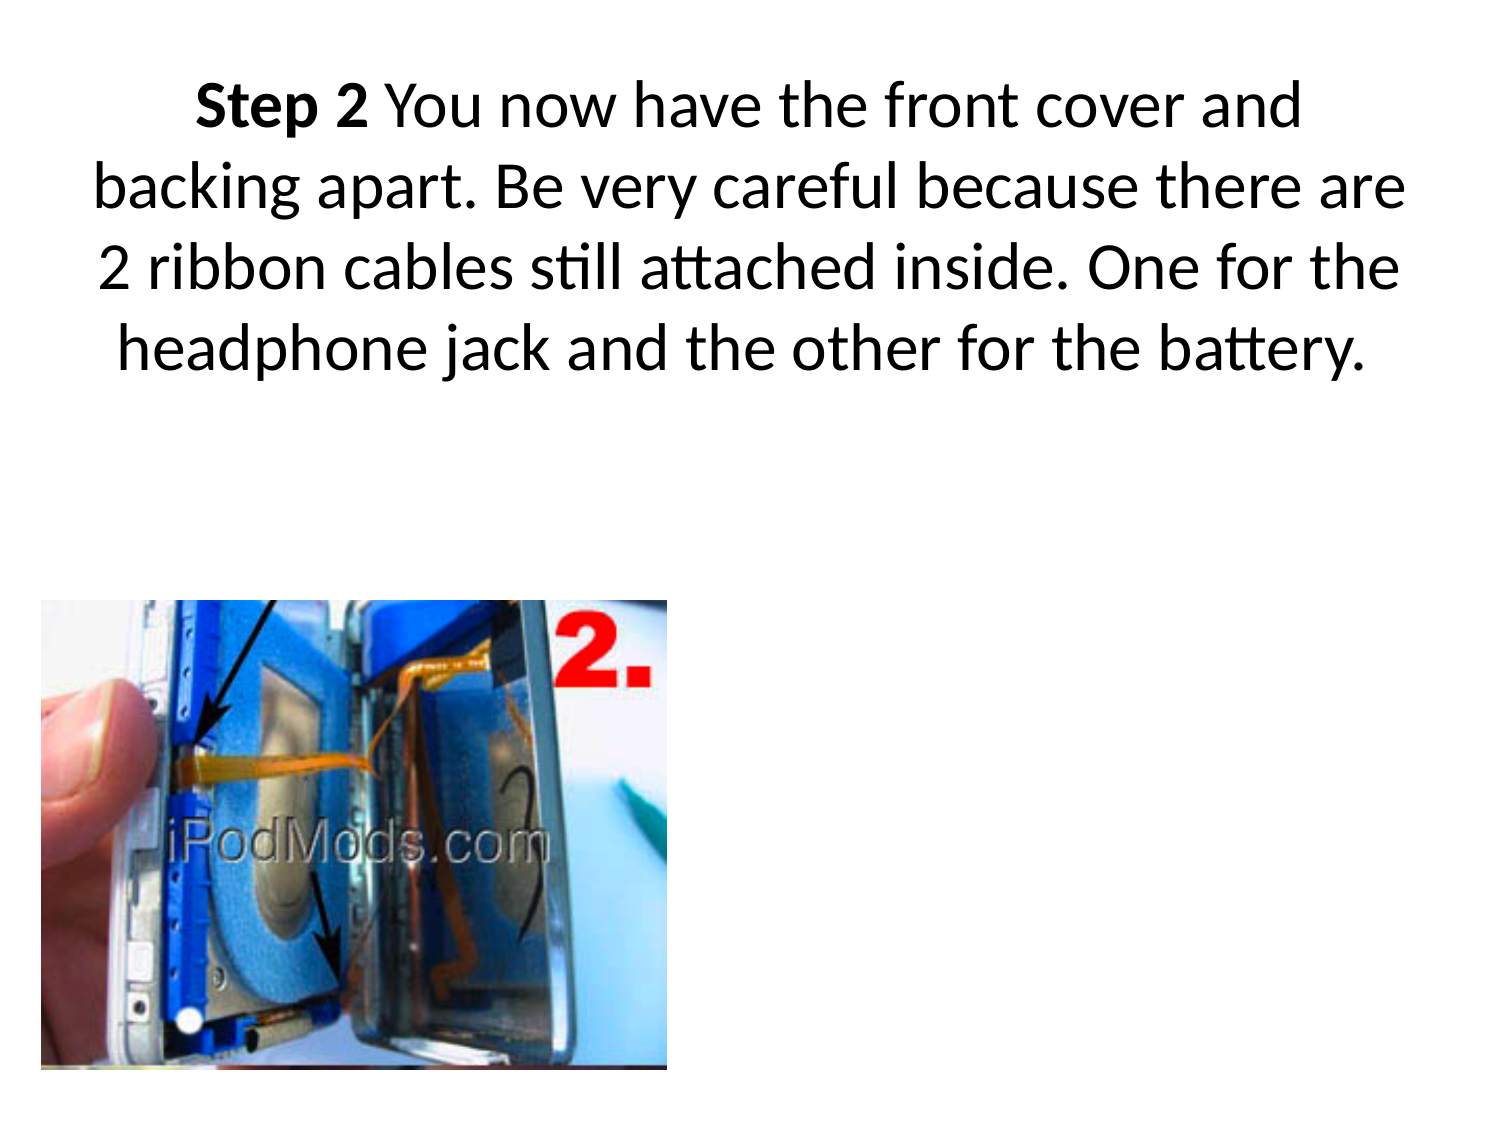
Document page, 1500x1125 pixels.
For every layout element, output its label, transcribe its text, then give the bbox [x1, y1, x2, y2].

title Step 2 You now have the front cover and backing apart. Be very careful because there are 2 ribbon cables still attached inside. One for the headphone jack and the other for the battery. [75, 45, 1425, 499]
picture [41, 600, 668, 1070]
